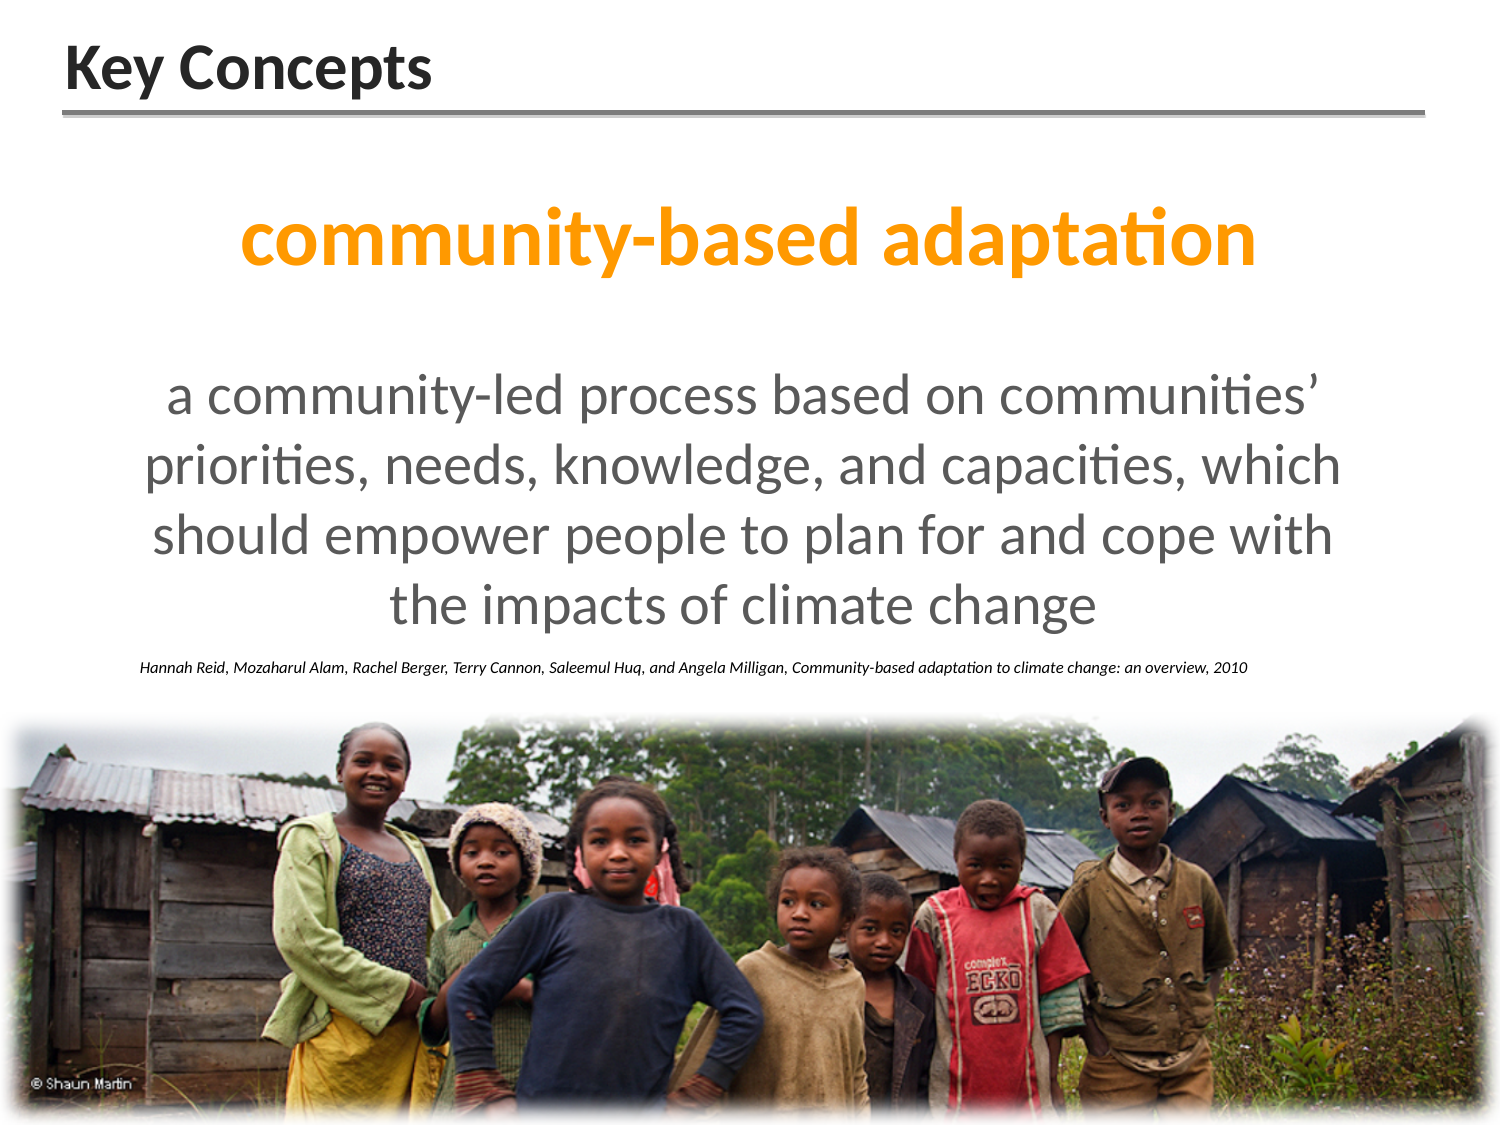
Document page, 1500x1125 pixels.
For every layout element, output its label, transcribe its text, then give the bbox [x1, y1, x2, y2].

picture [0, 712, 1500, 1125]
text_box a community-led process based on communities’ priorities, needs, knowledge, and capacities, which should empower people to plan for and cope with the impacts of climate change Hannah Reid, Mozaharul Alam, Rachel Berger, Terry Cannon, Saleemul Huq, and Angela Milligan, Community-based adaptation to climate change: an overview, 2010 [125, 349, 1363, 684]
text_box community-based adaptation [0, 174, 1500, 360]
title Key Concepts [50, 0, 1438, 138]
